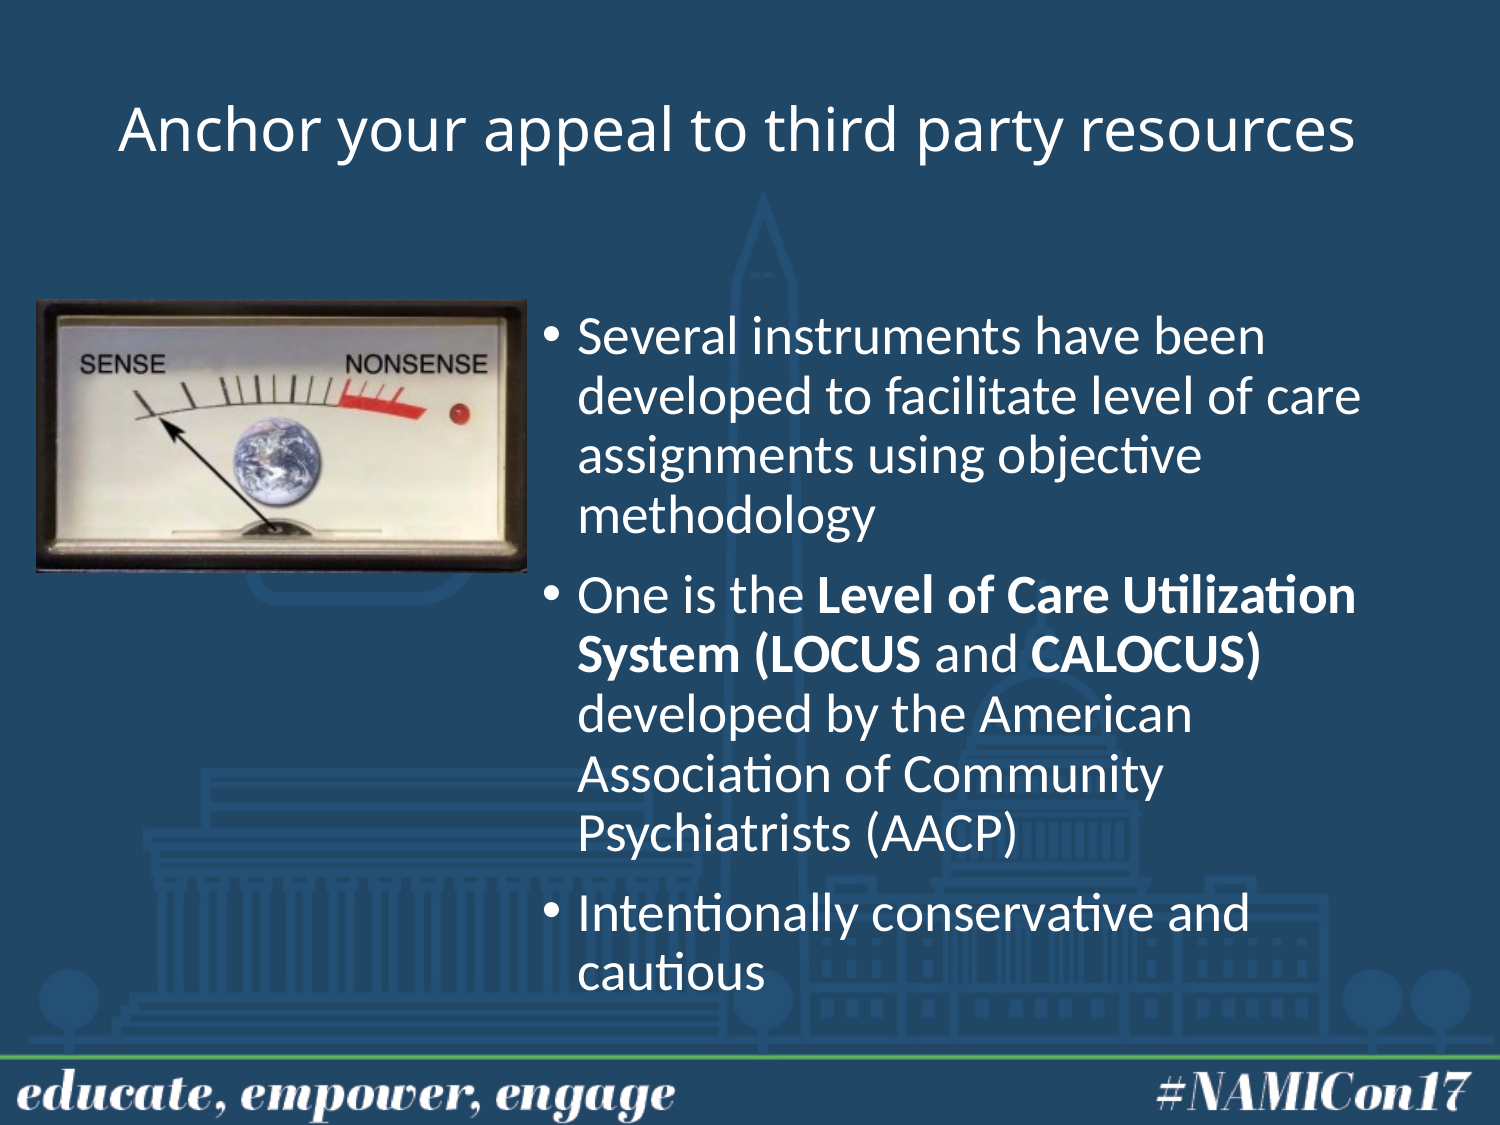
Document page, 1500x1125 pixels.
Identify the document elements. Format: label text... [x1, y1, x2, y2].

list Several instruments have been developed to facilitate level of care assignments using objective methodology One is the Level of Care Utilization System (LOCUS and CALOCUS) developed by the American Association of Community Psychiatrists (AACP) Intentionally conservative and cautious [526, 299, 1439, 1014]
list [35, 299, 527, 573]
picture [0, 0, 1500, 1125]
title Anchor your appeal to third party resources [103, 59, 1397, 278]
